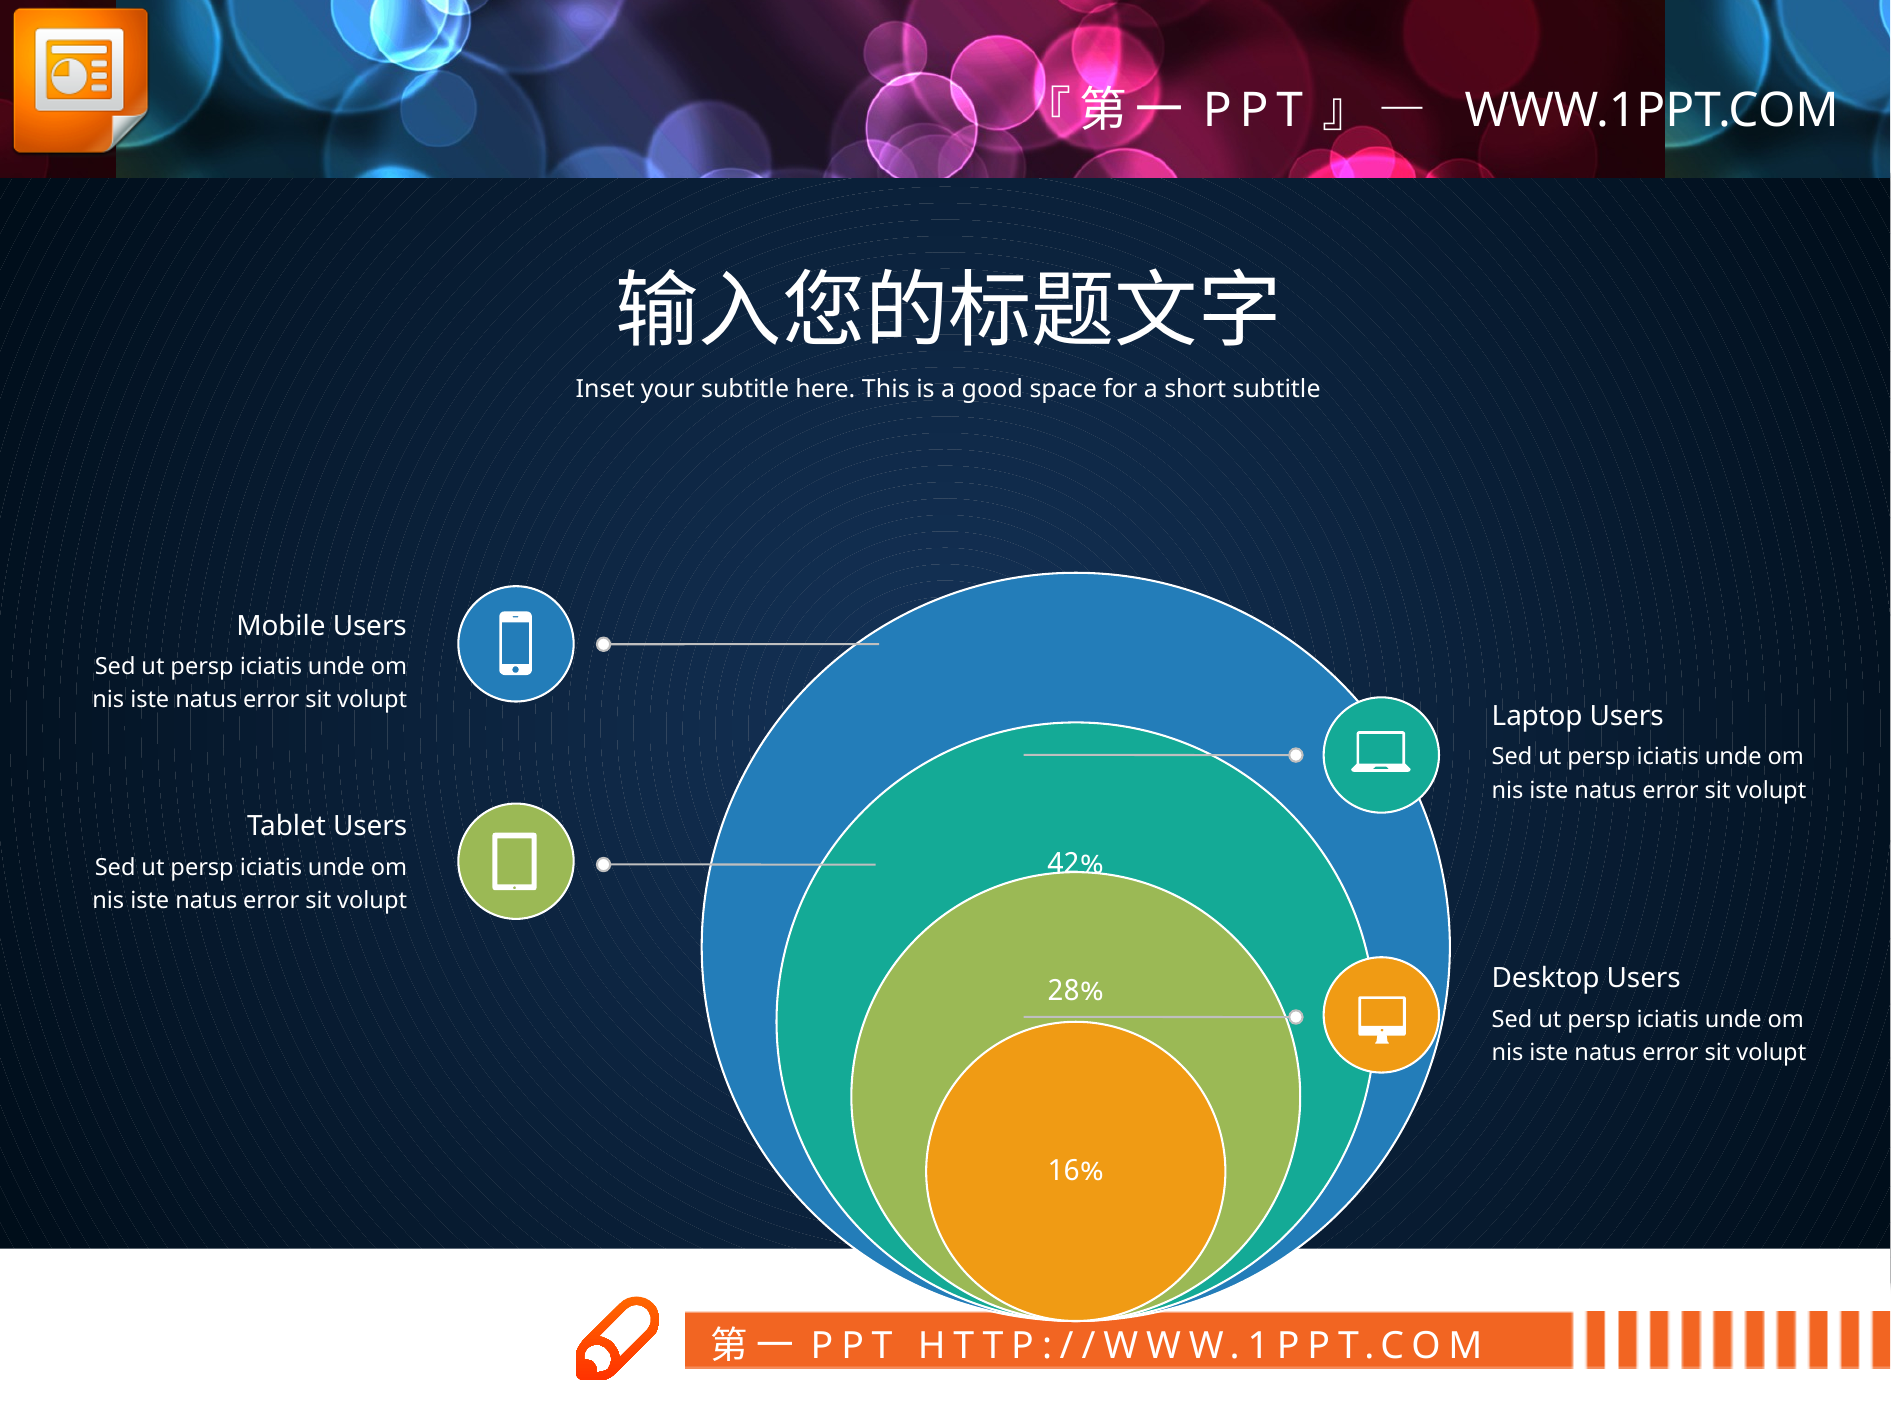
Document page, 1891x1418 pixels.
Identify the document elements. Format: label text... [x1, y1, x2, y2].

picture [685, 1311, 1891, 1369]
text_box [79, 572, 1820, 1135]
text_box 输入您的标题文字 [78, 256, 1819, 357]
text_box Inset your subtitle here. This is a good space for a short subtitle [78, 362, 1819, 413]
picture [0, 0, 1891, 178]
